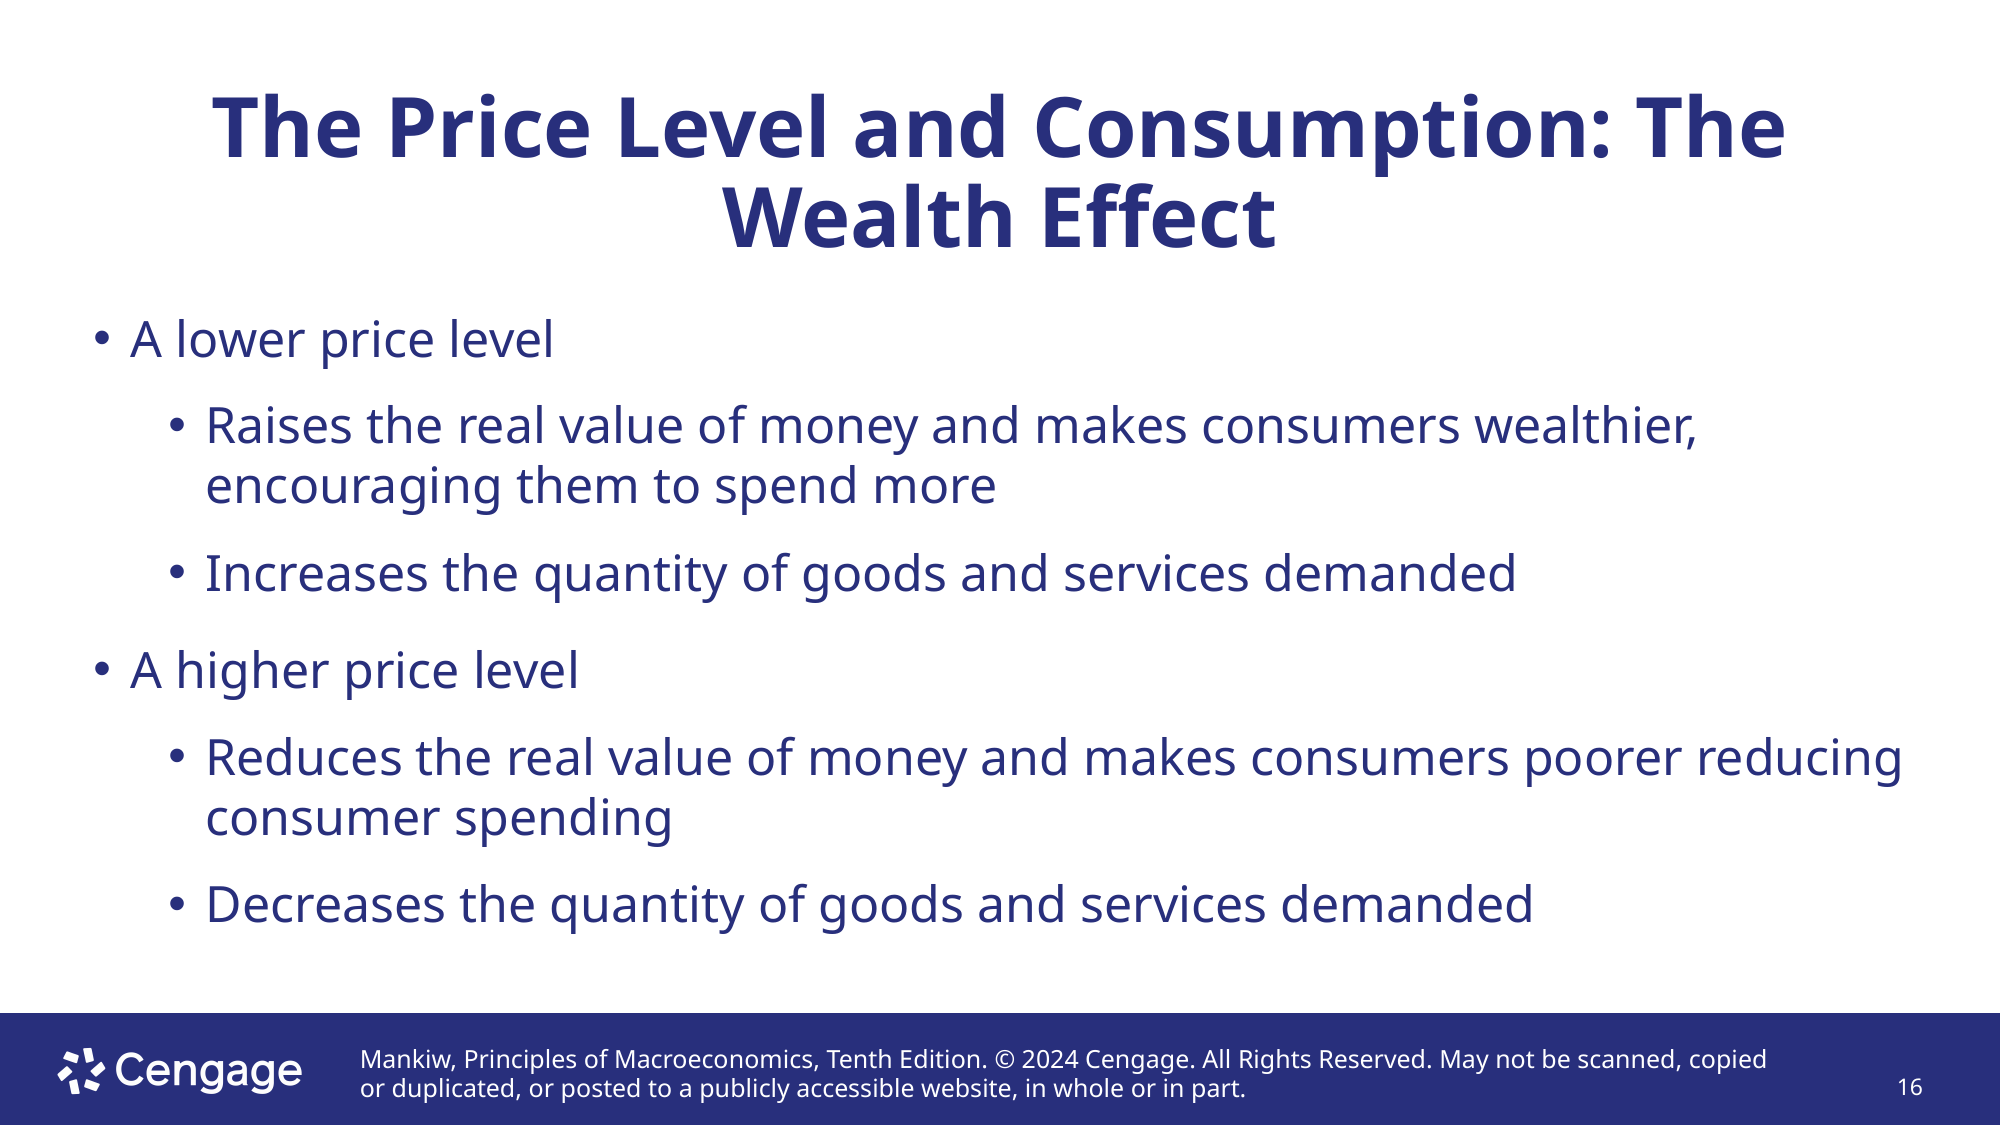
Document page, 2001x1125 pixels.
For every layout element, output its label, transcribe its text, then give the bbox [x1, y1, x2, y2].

title The Price Level and Consumption: The Wealth Effect [78, 77, 1923, 278]
picture [30, 1020, 329, 1122]
list A lower price level Raises the real value of money and makes consumers wealthier, encouraging them to spend more Increases the quantity of goods and services demanded A higher price level Reduces the real value of money and makes consumers poorer reducing consumer spending Decreases the quantity of goods and services demanded [78, 299, 1923, 1014]
